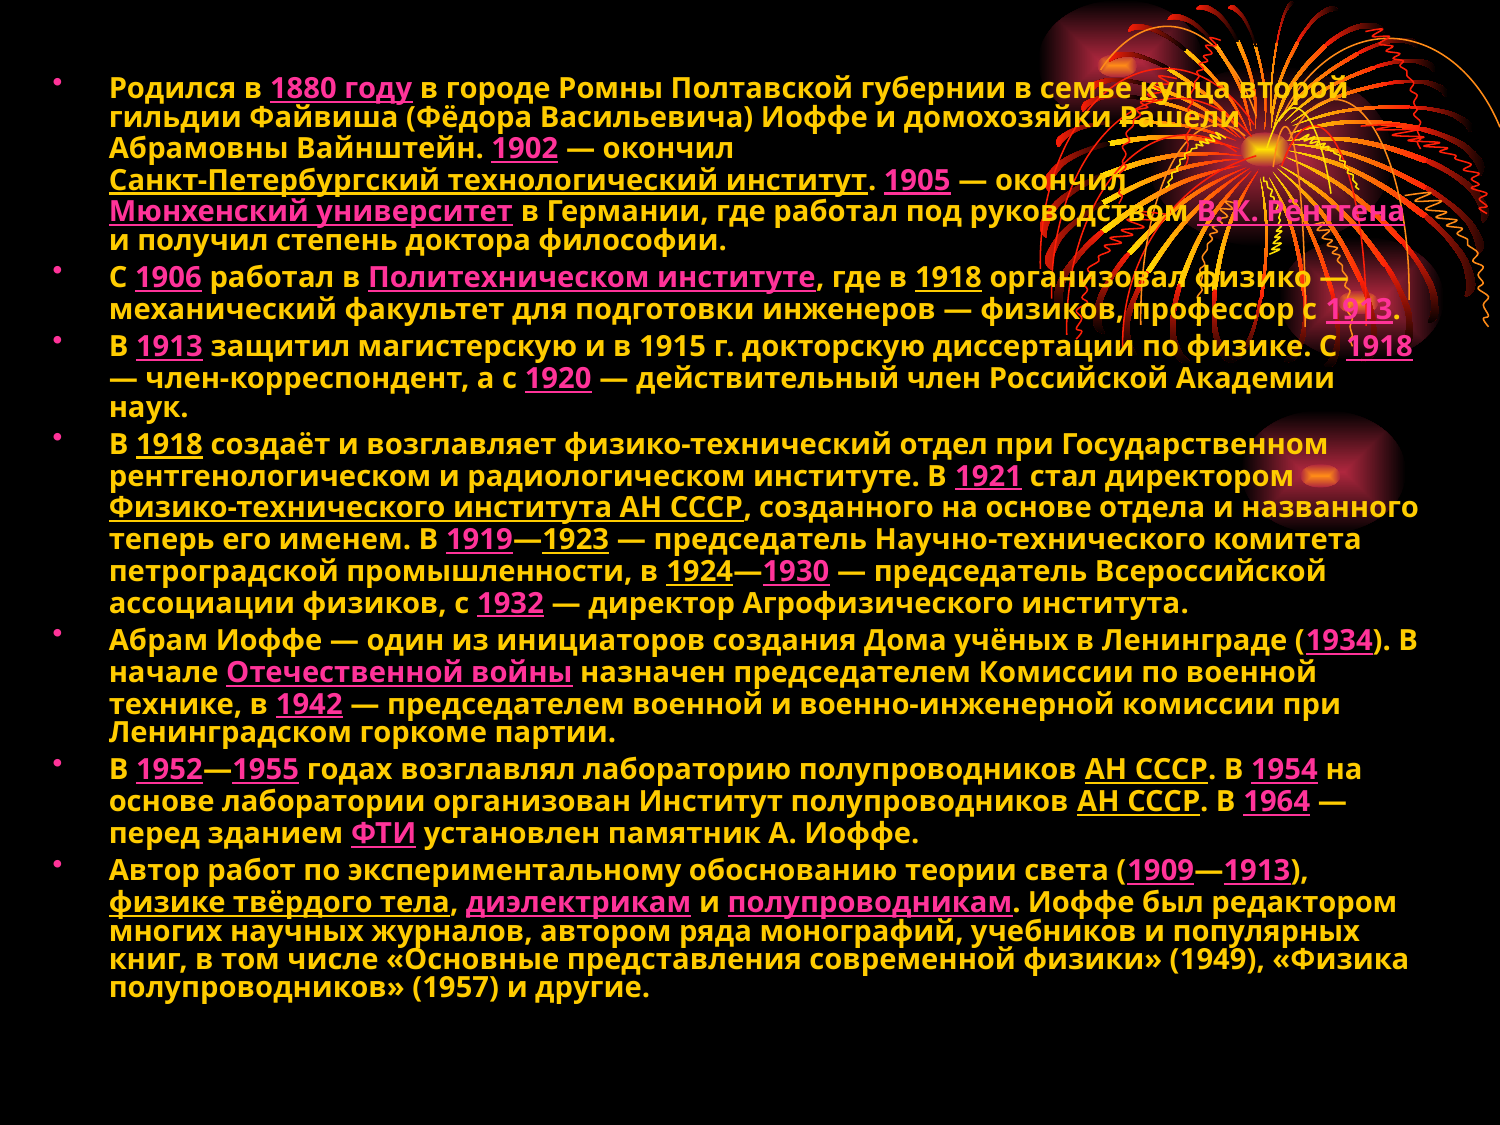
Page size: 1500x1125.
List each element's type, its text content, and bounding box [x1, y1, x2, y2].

list Родился в 1880 году в городе Ромны Полтавской губернии в семье купца второй гильдии Файвиша (Фёдора Васильевича) Иоффе и домохозяйки Рашели Абрамовны Вайнштейн. 1902 — окончил Санкт-Петербургский технологический институт. 1905 — окончил Мюнхенский университет в Германии, где работал под руководством В. К. Рёнтгена и получил степень доктора философии. С 1906 работал в Политехническом институте, где в 1918 организовал физико — механический факультет для подготовки инженеров — физиков, профессор с 1913. В 1913 защитил магистерскую и в 1915 г. докторскую диссертации по физике. С 1918 — член-корреспондент, а с 1920 — действительный член Российской Академии наук. В 1918 создаёт и возглавляет физико-технический отдел при Государственном рентгенологическом и радиологическом институте. В 1921 стал директором Физико-технического института АН СССР, созданного на основе отдела и названного теперь его именем. В 1919—1923 — председатель Научно-технического комитета петроградской промышленности, в 1924—1930 — председатель Всероссийской ассоциации физиков, с 1932 — директор Агрофизического института. Абрам Иоффе — один из инициаторов создания Дома учёных в Ленинграде (1934). В начале Отечественной войны назначен председателем Комиссии по военной технике, в 1942 — председателем военной и военно-инженерной комиссии при Ленинградском горкоме партии. В 1952—1955 годах возглавлял лабораторию полупроводников АН СССР. В 1954 на основе лаборатории организован Институт полупроводников АН СССР. В 1964 — перед зданием ФТИ установлен памятник А. Иоффе. Автор работ по экспериментальному обоснованию теории света (1909—1913), физике твёрдого тела, диэлектрикам и полупроводникам. Иоффе был редактором многих научных журналов, автором ряда монографий, учебников и популярных книг, в том числе «Основные представления современной физики» (1949), «Физика полупроводников» (1957) и другие. [37, 24, 1438, 1076]
